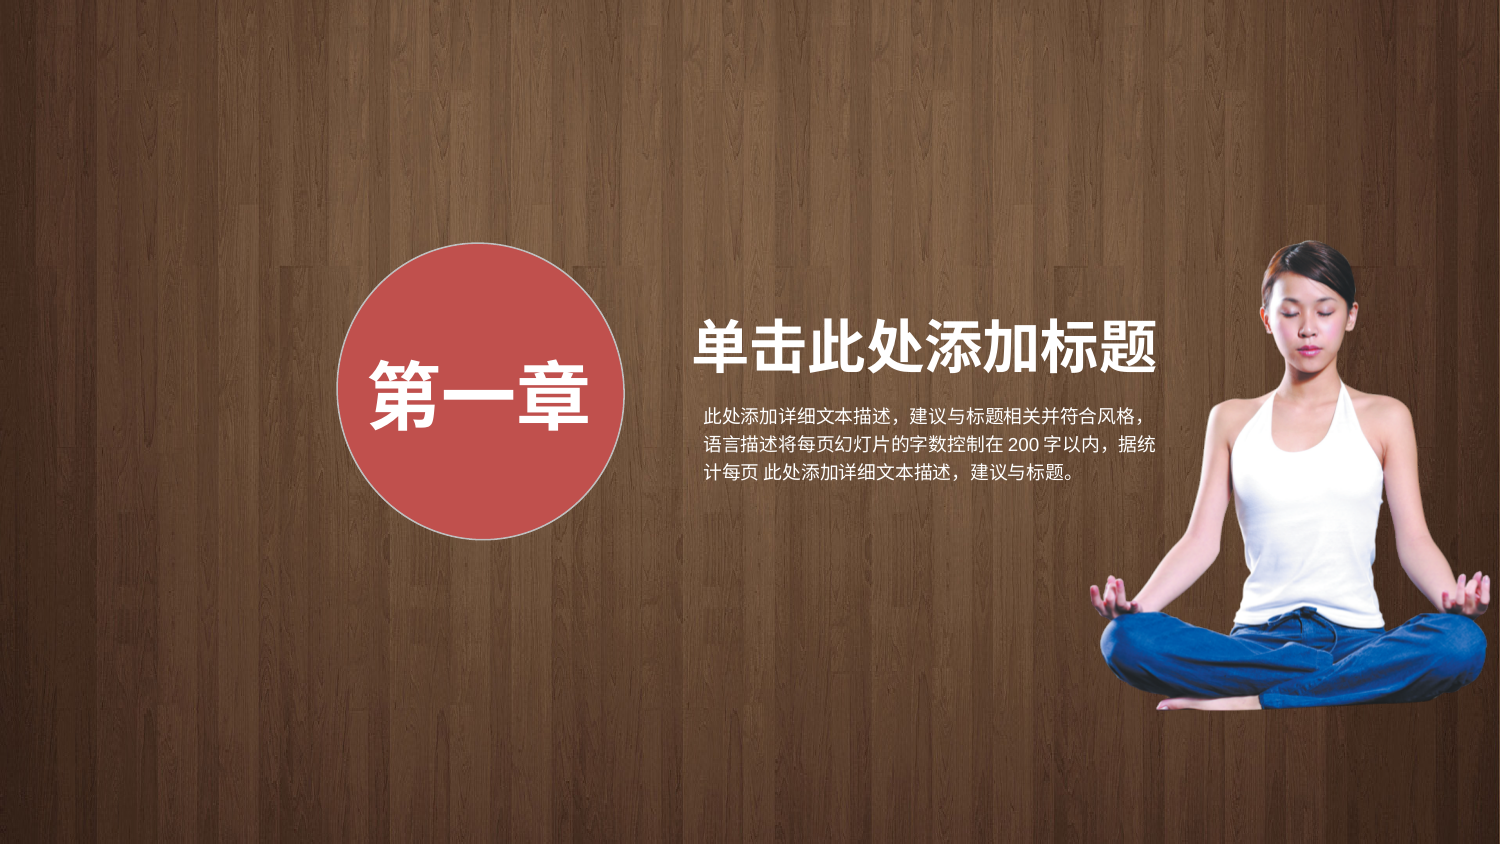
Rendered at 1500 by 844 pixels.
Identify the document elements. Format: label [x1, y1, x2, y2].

text_box [676, 302, 1223, 493]
text_box [337, 242, 625, 541]
picture [0, 0, 1500, 844]
